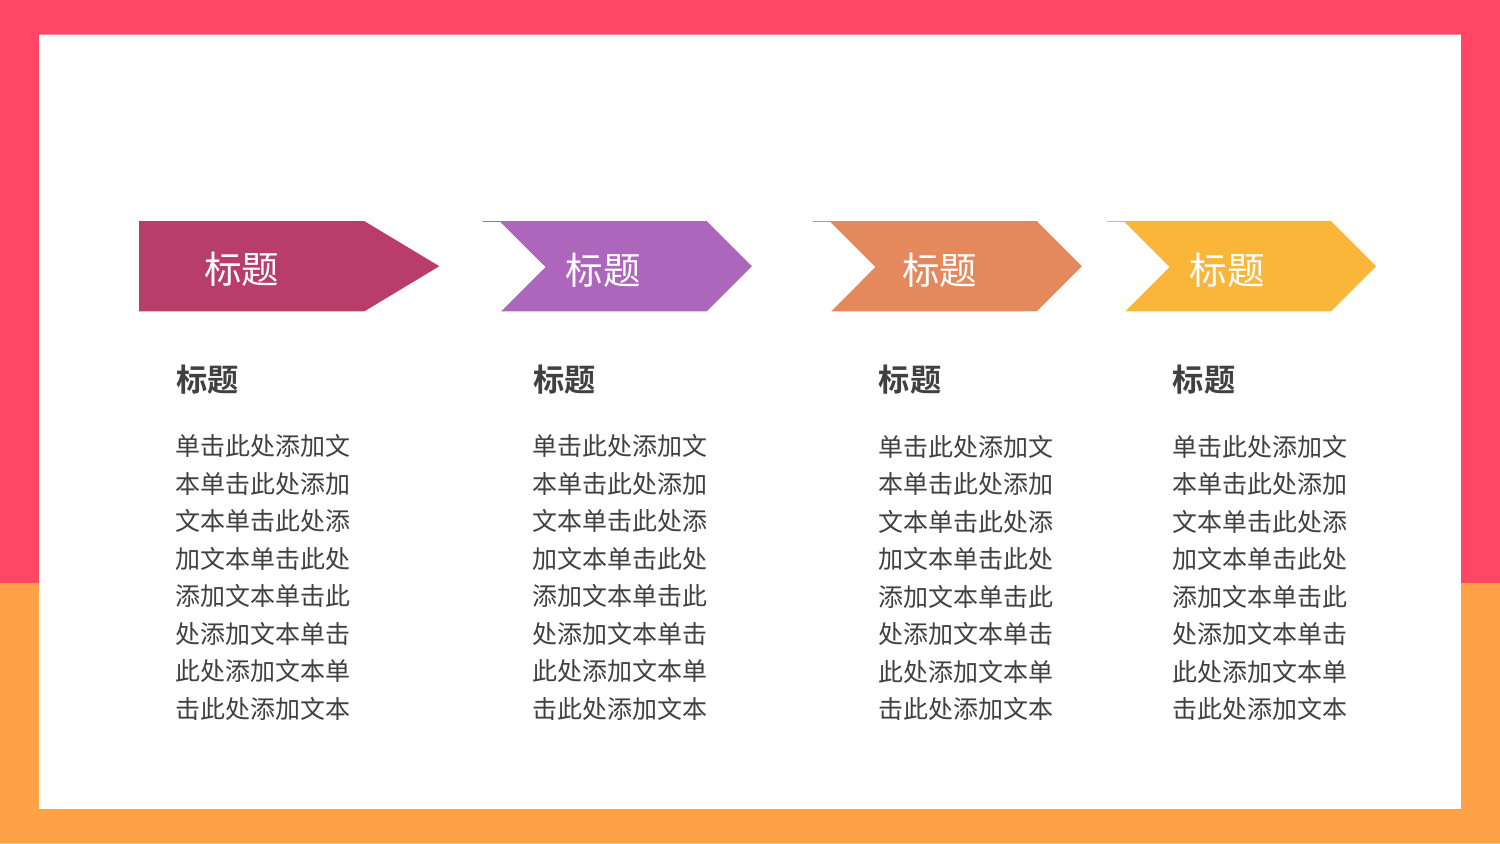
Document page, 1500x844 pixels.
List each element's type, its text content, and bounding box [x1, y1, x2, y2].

text_box 单击此处添加文本单击此处添加文本单击此处添加文本单击此处添加文本单击此处添加文本单击此处添加文本单击此处添加文本 [1157, 416, 1376, 731]
text_box [1106, 221, 1377, 312]
text_box 标题 [518, 352, 734, 405]
text_box 标题 [193, 240, 377, 297]
text_box [0, 583, 1500, 844]
text_box 标题 [161, 352, 377, 405]
text_box [0, 0, 1500, 583]
text_box [139, 221, 440, 312]
text_box 单击此处添加文本单击此处添加文本单击此处添加文本单击此处添加文本单击此处添加文本单击此处添加文本单击此处添加文本 [517, 415, 734, 731]
text_box 标题 [554, 241, 710, 298]
text_box [812, 221, 1082, 312]
text_box 标题 [1158, 353, 1374, 406]
text_box 标题 [864, 353, 1080, 406]
text_box 单击此处添加文本单击此处添加文本单击此处添加文本单击此处添加文本单击此处添加文本单击此处添加文本单击此处添加文本 [160, 415, 377, 731]
text_box [482, 221, 752, 312]
text_box 标题 [891, 241, 1047, 298]
text_box 标题 [1178, 241, 1332, 298]
text_box [39, 34, 1461, 809]
text_box 单击此处添加文本单击此处添加文本单击此处添加文本单击此处添加文本单击此处添加文本单击此处添加文本单击此处添加文本 [863, 416, 1086, 731]
